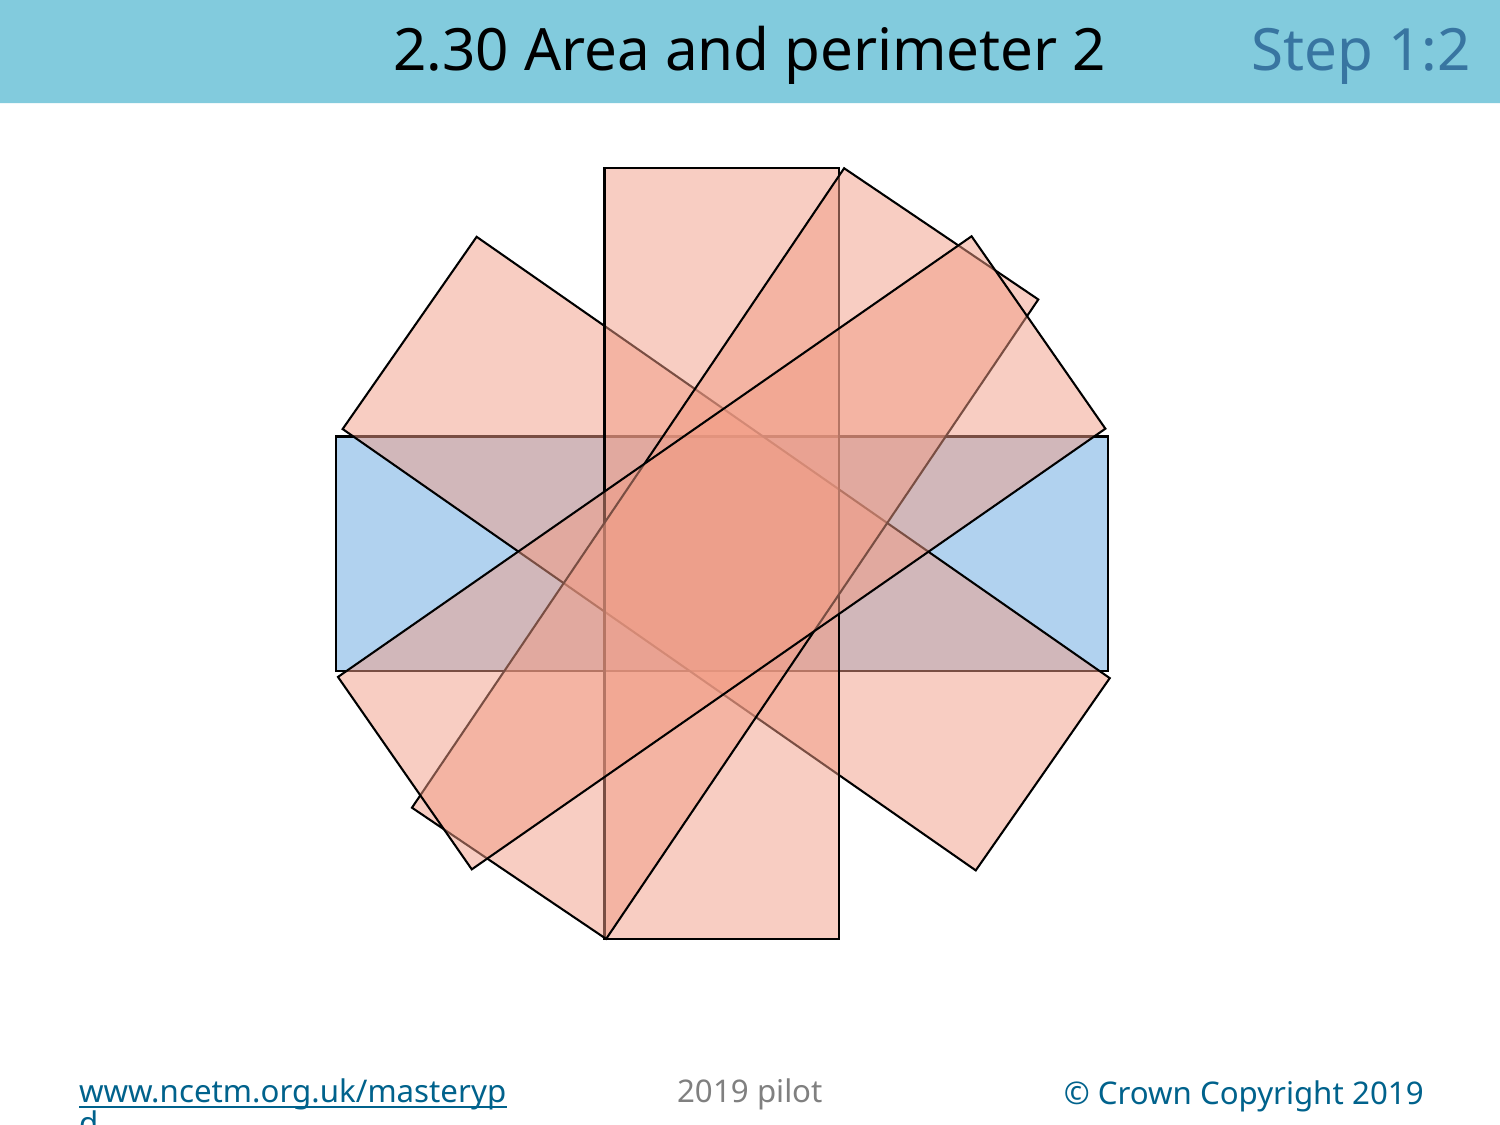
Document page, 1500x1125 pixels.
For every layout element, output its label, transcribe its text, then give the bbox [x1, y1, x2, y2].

text_box [932, 435, 1109, 672]
text_box [603, 167, 840, 490]
text_box [341, 235, 603, 551]
text_box [608, 616, 840, 940]
text_box [336, 234, 1107, 871]
text_box [644, 166, 958, 462]
text_box [997, 270, 1040, 316]
text_box [335, 435, 515, 672]
text_box [840, 552, 1112, 872]
text_box [488, 633, 815, 941]
text_box [410, 796, 442, 830]
list Step 1:2 [0, 0, 1500, 104]
